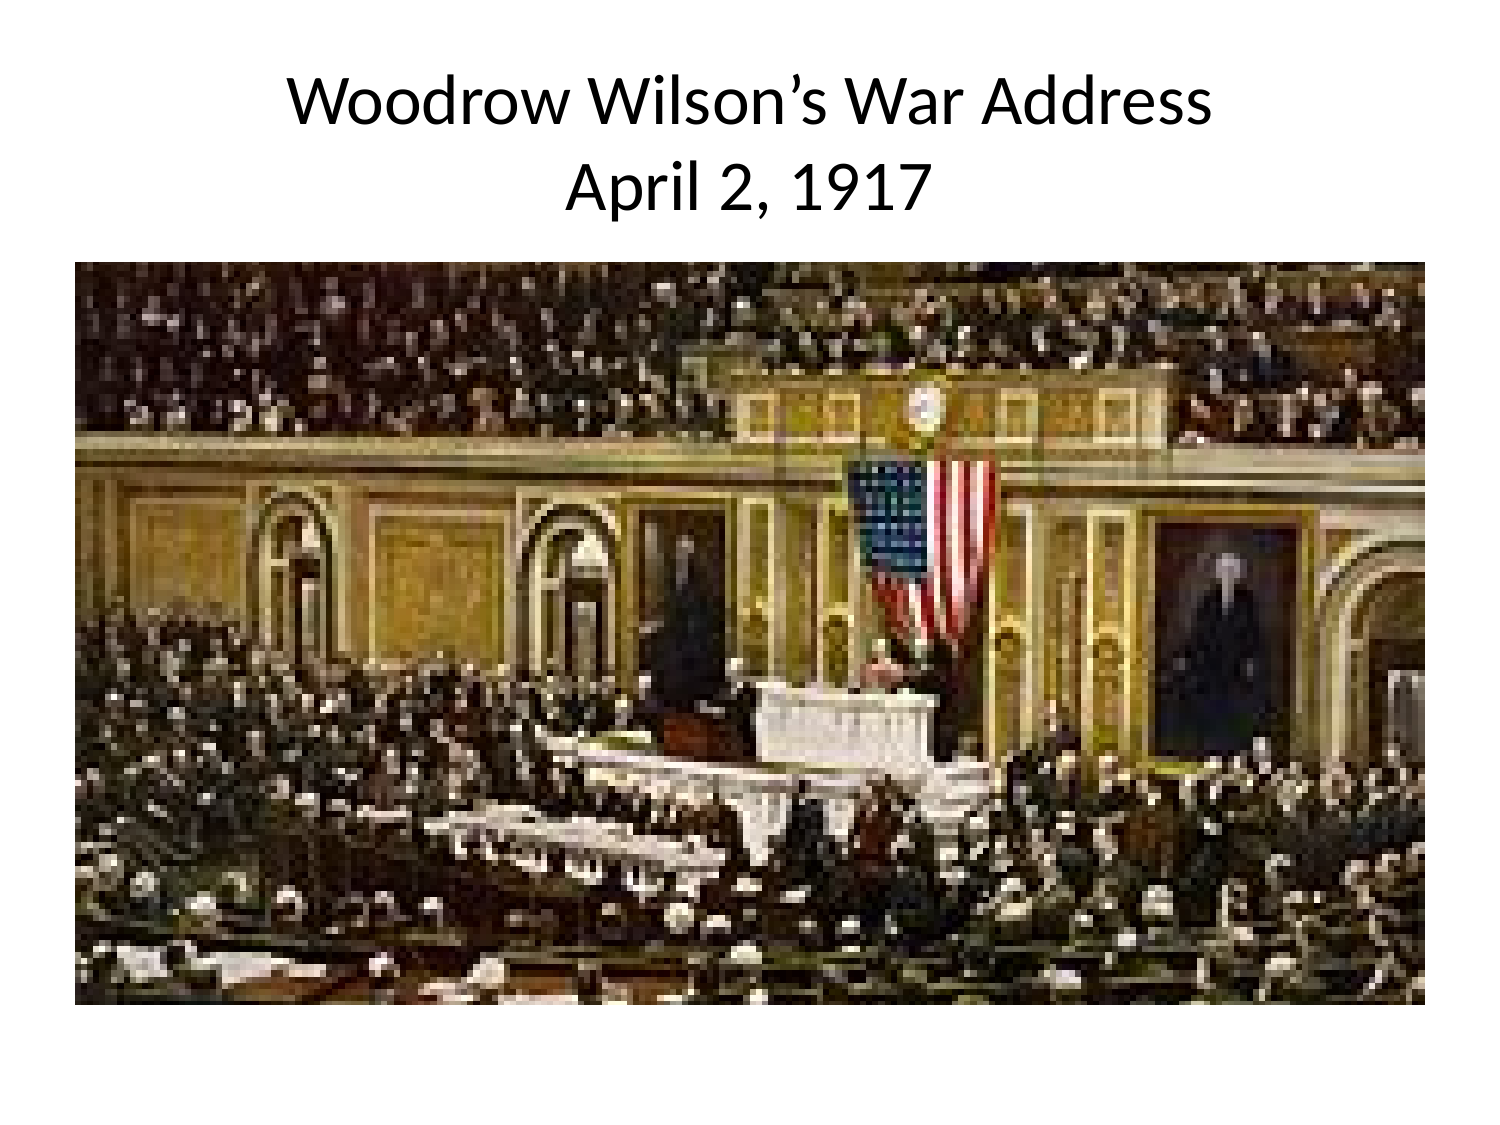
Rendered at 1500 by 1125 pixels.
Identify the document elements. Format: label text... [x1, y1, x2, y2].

title Woodrow Wilson’s War Address April 2, 1917 [75, 45, 1425, 233]
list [74, 262, 1426, 1006]
